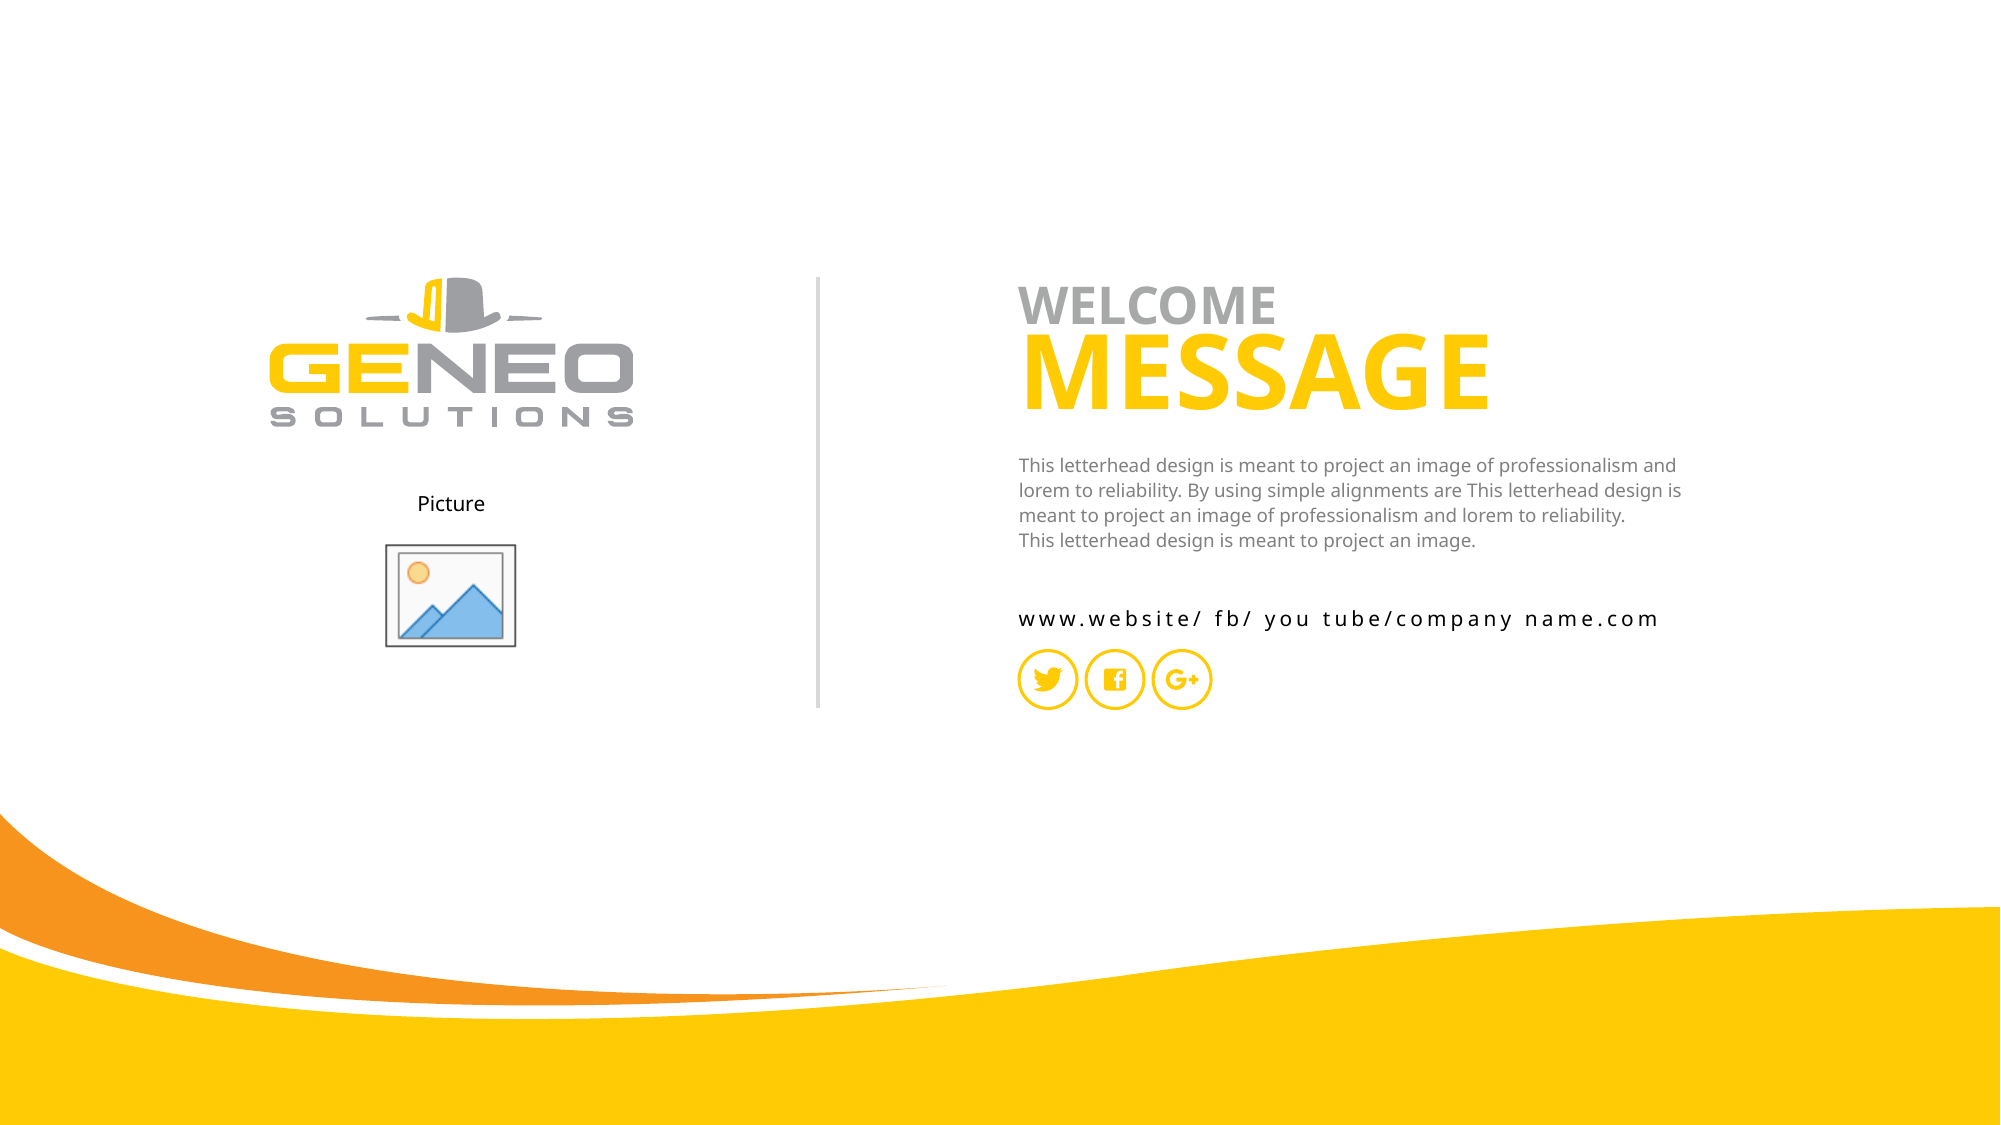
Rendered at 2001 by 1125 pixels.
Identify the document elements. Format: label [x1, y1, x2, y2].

picture [269, 276, 633, 427]
picture [338, 483, 564, 709]
text_box [0, 813, 947, 1006]
text_box [0, 907, 2000, 1125]
text_box [1003, 235, 1731, 709]
